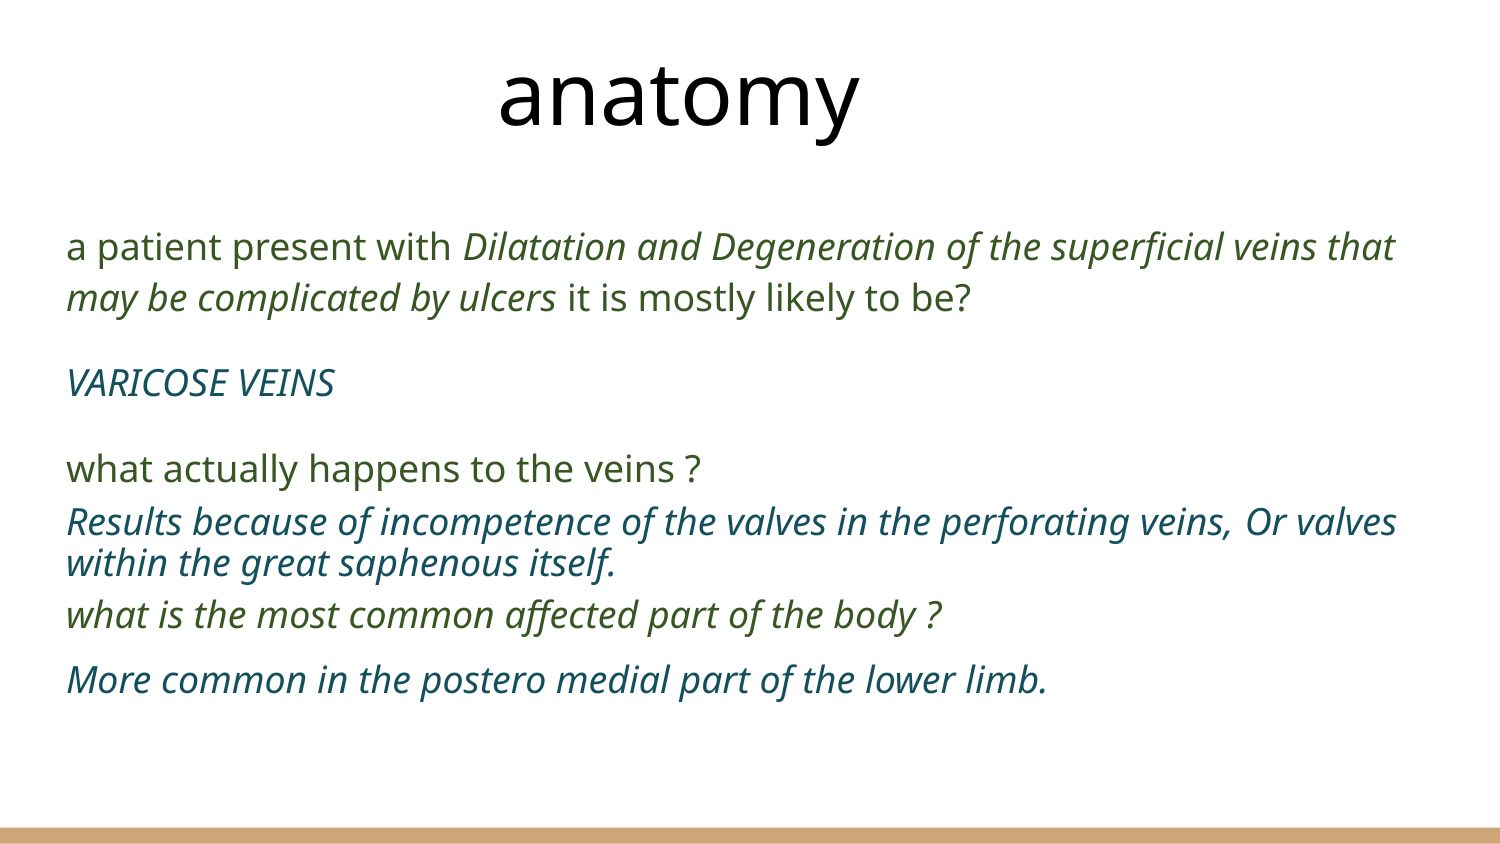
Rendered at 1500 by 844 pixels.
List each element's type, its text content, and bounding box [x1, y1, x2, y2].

title anatomy [482, 21, 959, 158]
list a patient present with Dilatation and Degeneration of the superficial veins that may be complicated by ulcers it is mostly likely to be? VARICOSE VEINS what actually happens to the veins ? Results because of incompetence of the valves in the perforating veins, Or valves within the great saphenous itself. what is the most common affected part of the body ? More common in the postero medial part of the lower limb. [51, 200, 1449, 752]
